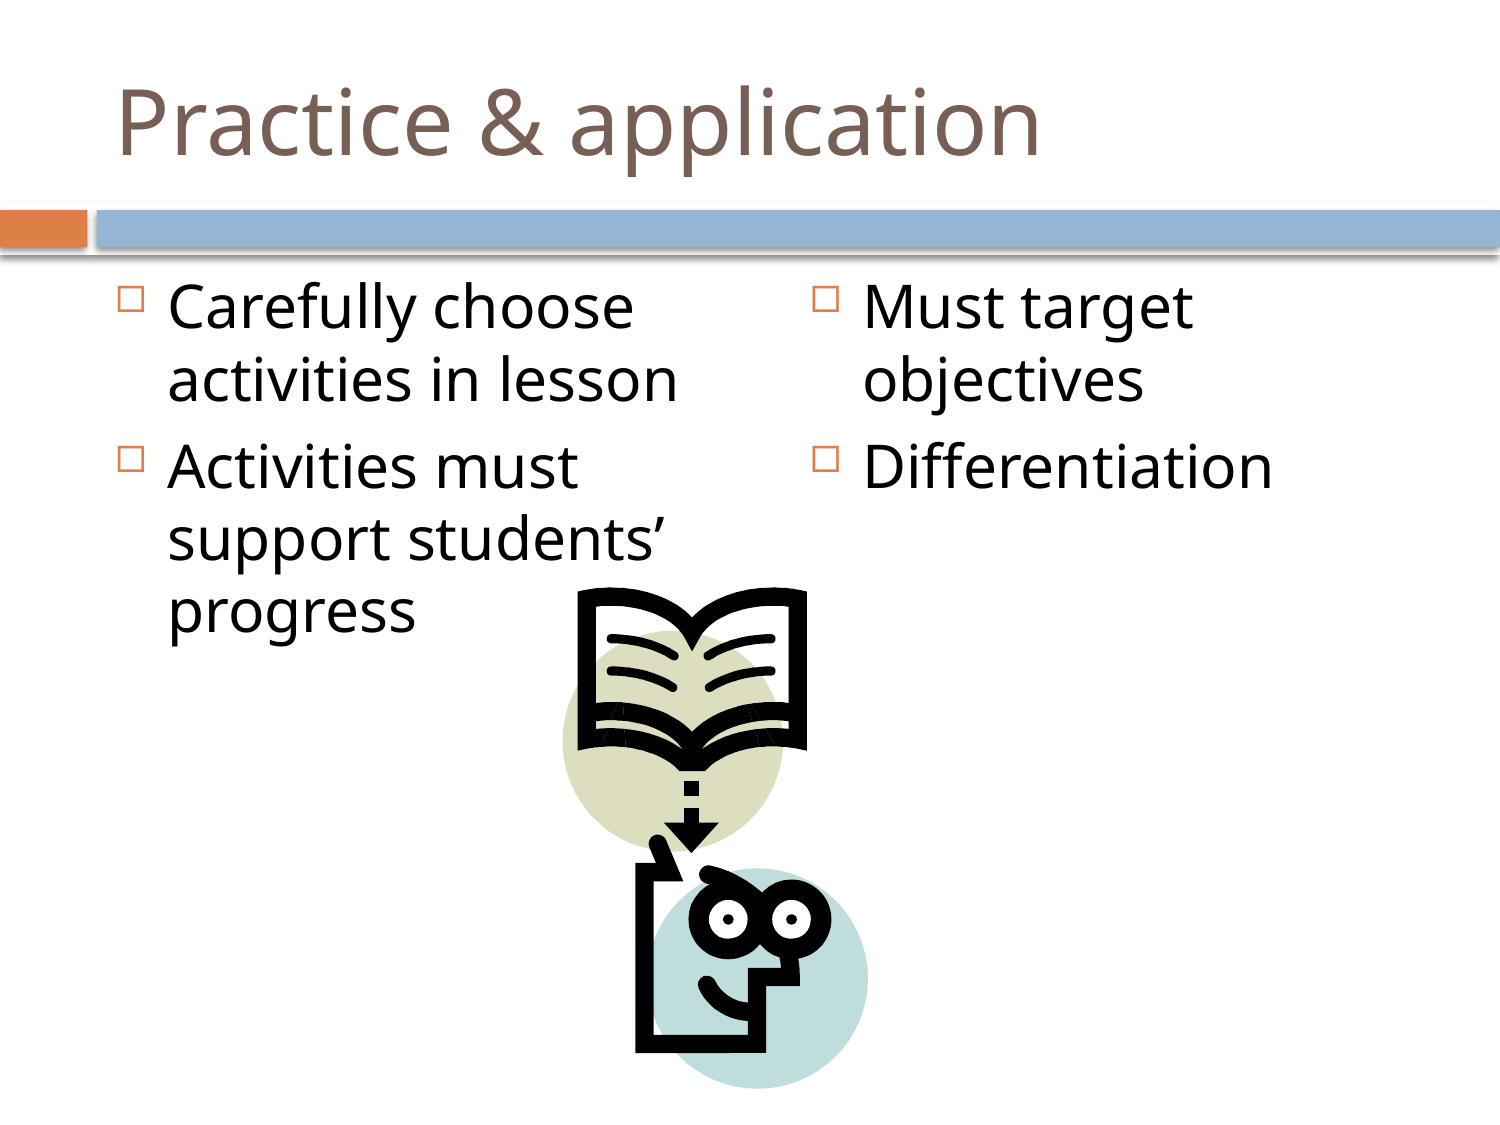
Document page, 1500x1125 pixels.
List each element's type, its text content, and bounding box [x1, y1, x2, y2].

list Carefully choose activities in lesson Activities must support students’ progress [99, 260, 738, 1011]
title Practice & application [99, 37, 1438, 200]
list Must target objectives Differentiation [794, 260, 1433, 1011]
picture [562, 587, 869, 1089]
